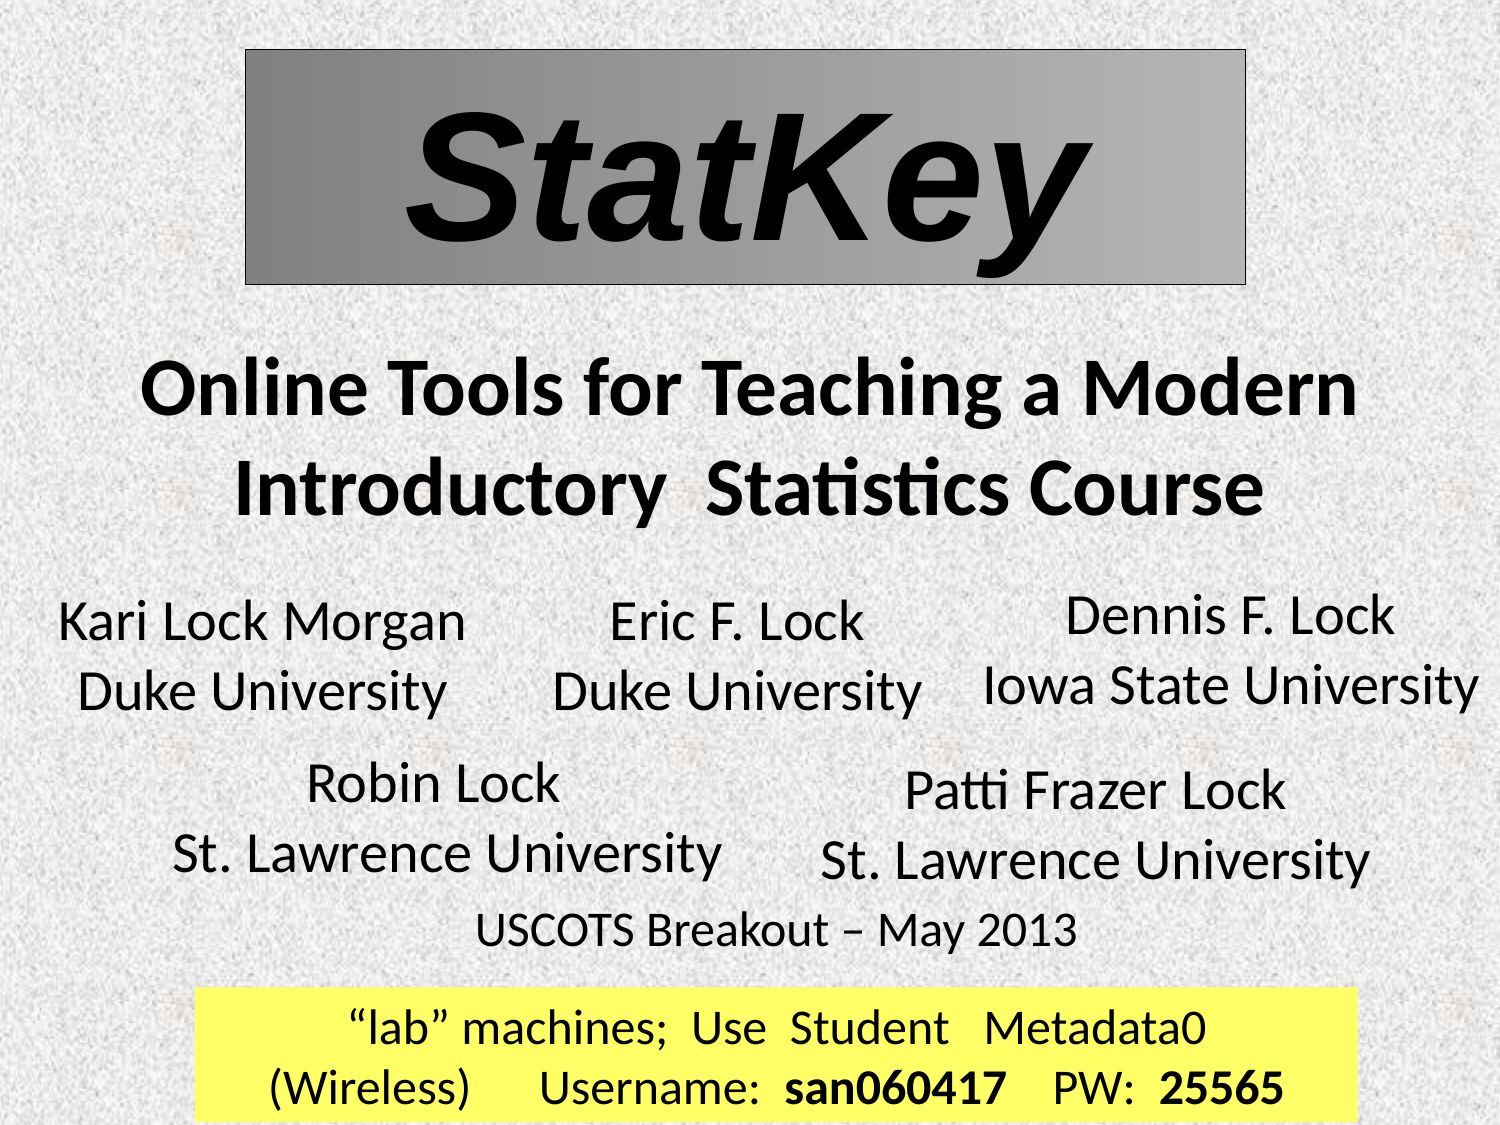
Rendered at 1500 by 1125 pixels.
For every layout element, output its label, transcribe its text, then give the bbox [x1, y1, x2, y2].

text_box Dennis F. Lock Iowa State University [950, 568, 1500, 724]
text_box “lab” machines; Use Student Metadata0 (Wireless) Username: san060417 PW: 25565 [195, 987, 1358, 1123]
text_box Patti Frazer Lock St. Lawrence University [796, 743, 1396, 899]
text_box Eric F. Lock Duke University [487, 574, 988, 730]
picture [0, 0, 1500, 1125]
text_box Kari Lock Morgan Duke University [12, 574, 487, 730]
text_box StatKey [245, 49, 1246, 285]
text_box USCOTS Breakout – May 2013 [224, 888, 1328, 964]
text_box Online Tools for Teaching a Modern Introductory Statistics Course [87, 324, 1413, 540]
text_box Robin Lock St. Lawrence University [147, 736, 748, 891]
